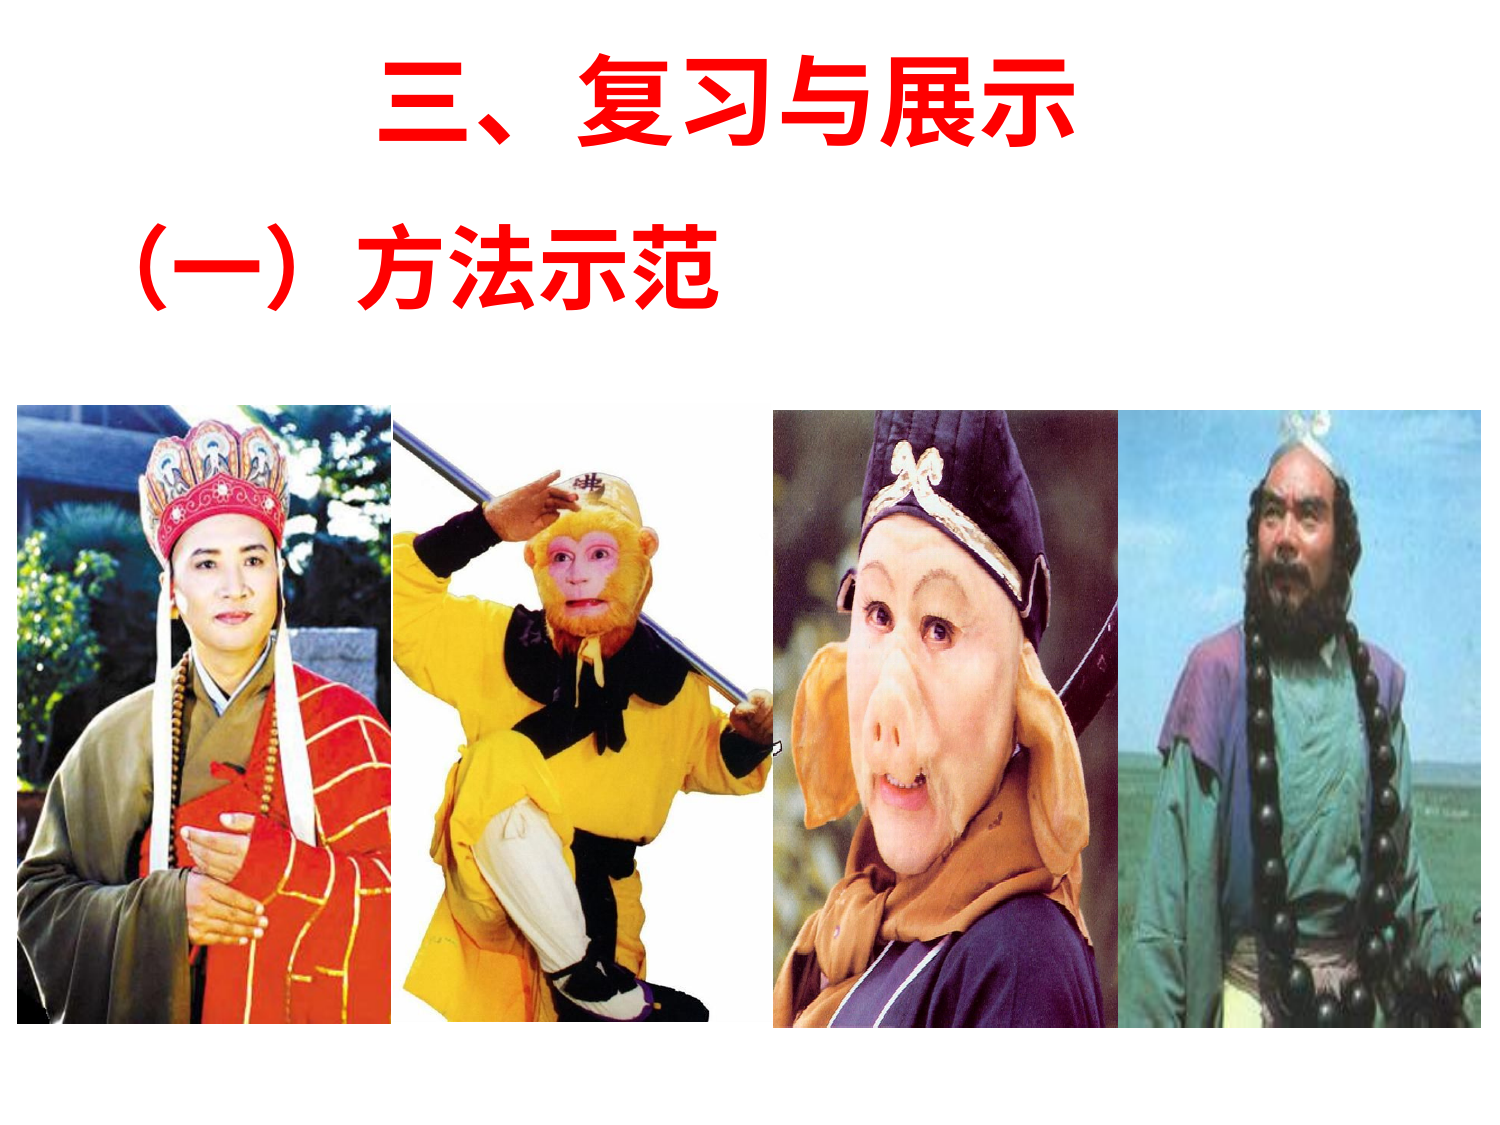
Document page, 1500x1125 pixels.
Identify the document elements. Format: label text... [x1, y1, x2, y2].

text_box 三、复习与展示 [64, 30, 1390, 166]
picture [393, 403, 1481, 1029]
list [17, 405, 390, 1024]
text_box （一）方法示范 [64, 198, 892, 333]
